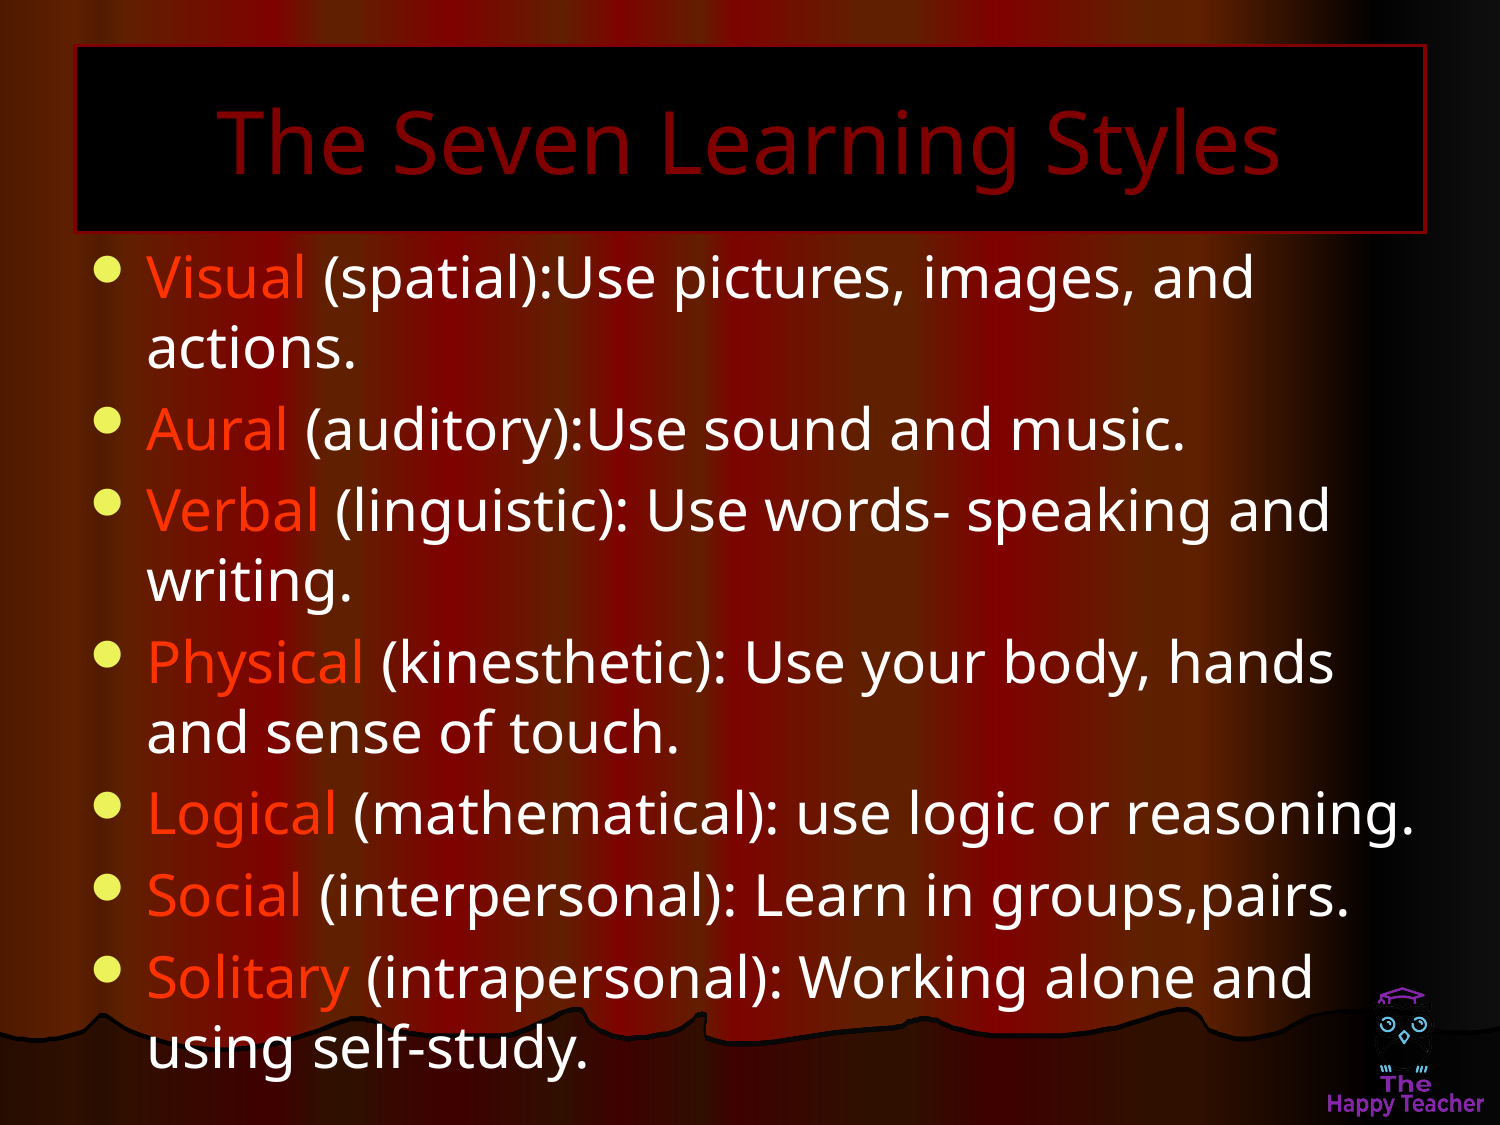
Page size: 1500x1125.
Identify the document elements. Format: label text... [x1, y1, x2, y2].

title The Seven Learning Styles [73, 44, 1427, 234]
list Visual (spatial):Use pictures, images, and actions. Aural (auditory):Use sound and music. Verbal (linguistic): Use words- speaking and writing. Physical (kinesthetic): Use your body, hands and sense of touch. Logical (mathematical): use logic or reasoning. Social (interpersonal): Learn in groups,pairs. Solitary (intrapersonal): Working alone and using self-study. [74, 232, 1435, 1113]
picture [1328, 987, 1484, 1117]
